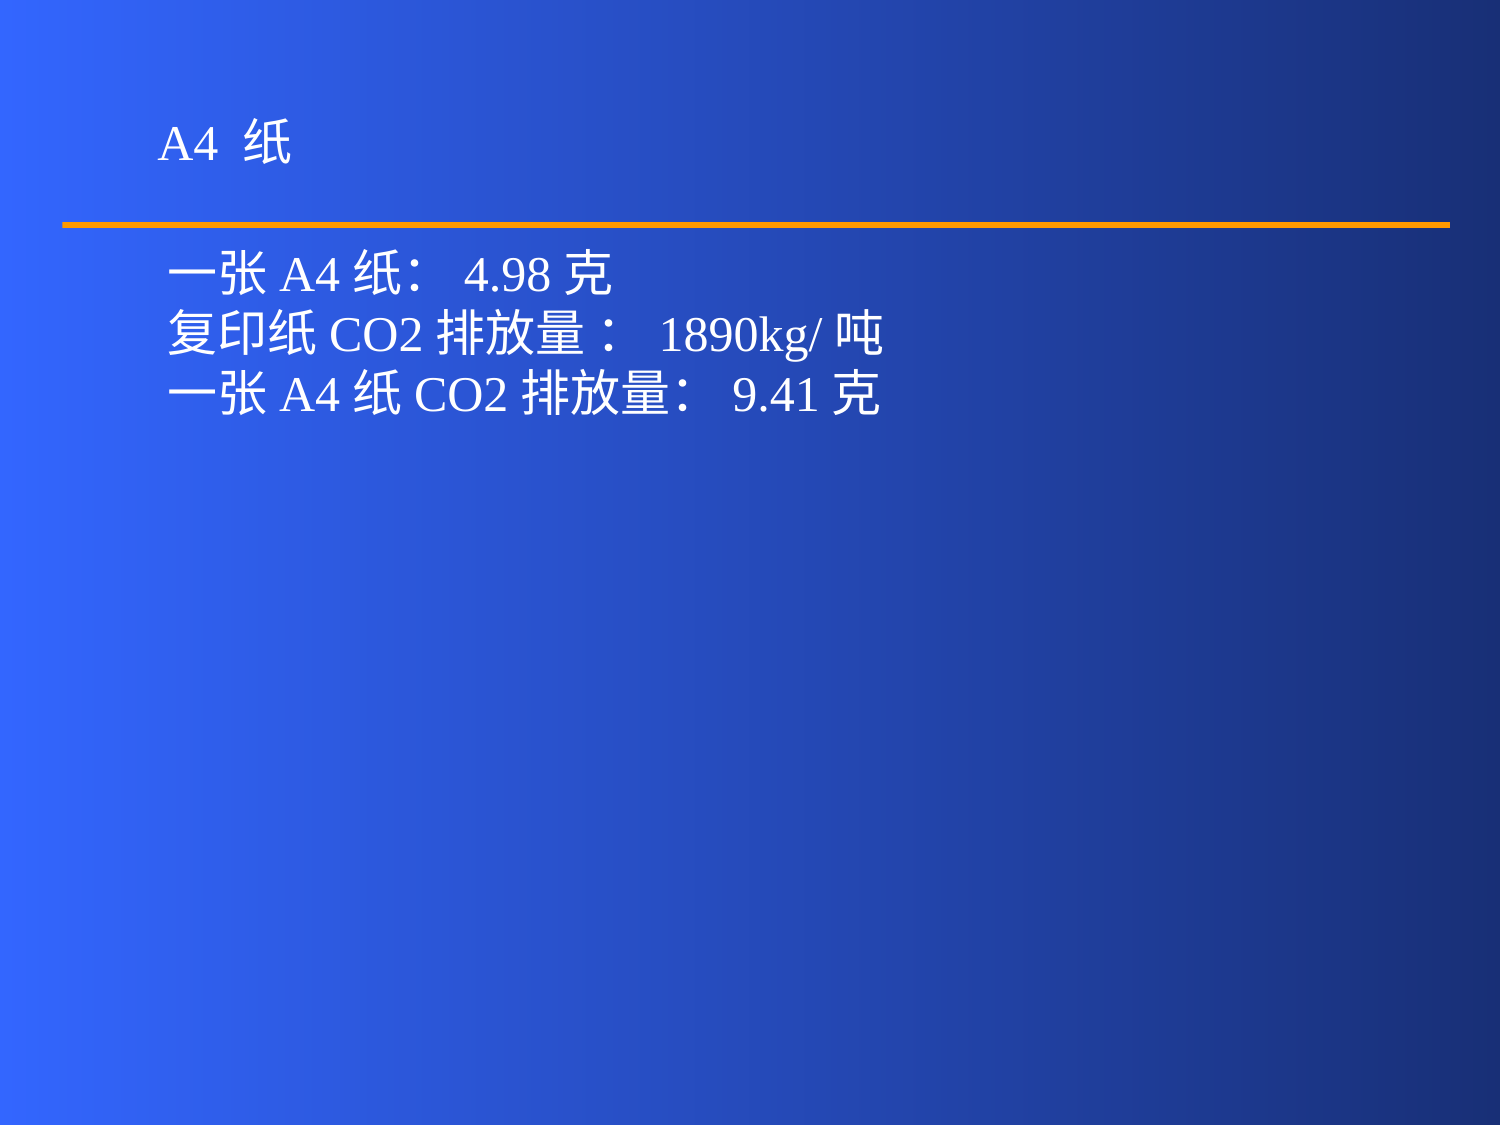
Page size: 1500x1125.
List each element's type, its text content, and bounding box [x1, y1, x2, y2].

text_box A4 纸 [142, 103, 308, 179]
text_box 一张A4纸：4.98克 复印纸CO2排放量 ：1890kg/吨 一张A4纸CO2排放量：9.41克 [152, 234, 1465, 430]
